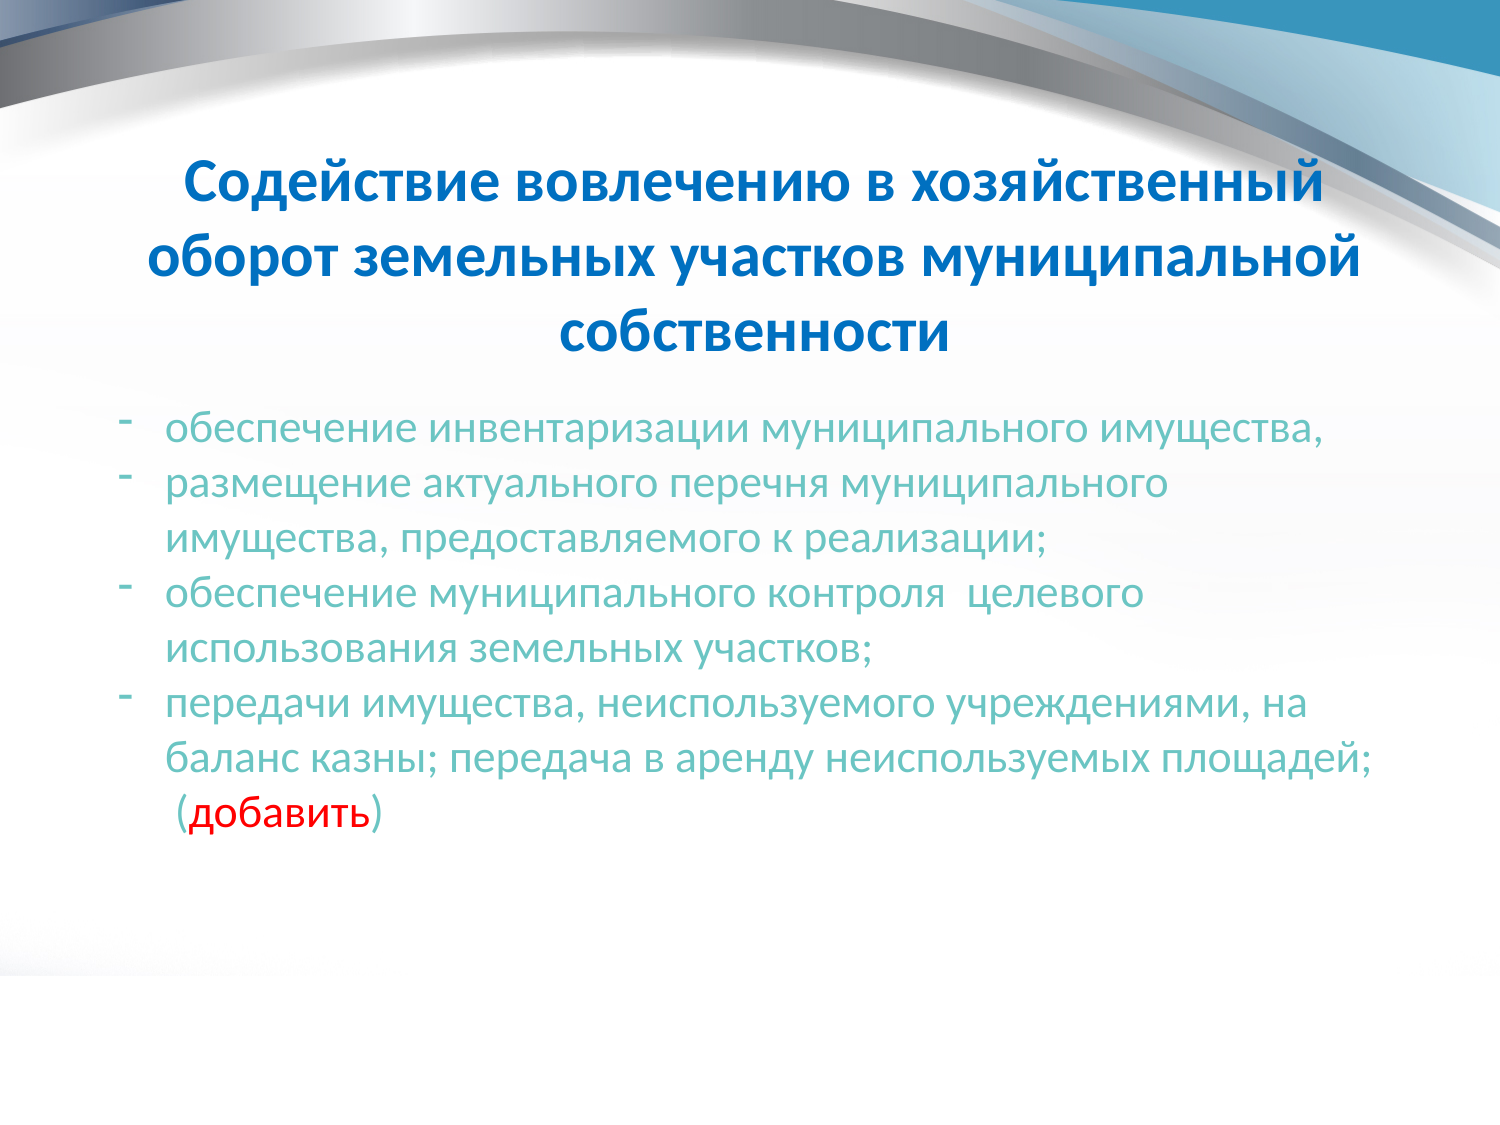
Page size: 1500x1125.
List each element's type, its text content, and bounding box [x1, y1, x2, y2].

picture [0, 0, 1500, 1125]
text_box Содействие вовлечению в хозяйственный оборот земельных участков муниципальной собственности [103, 131, 1408, 521]
text_box обеспечение инвентаризации муниципального имущества, размещение актуального перечня муниципального имущества, предоставляемого к реализации; обеспечение муниципального контроля целевого использования земельных участков; передачи имущества, неиспользуемого учреждениями, на баланс казны; передача в аренду неиспользуемых площадей; (добавить) [103, 521, 1389, 845]
